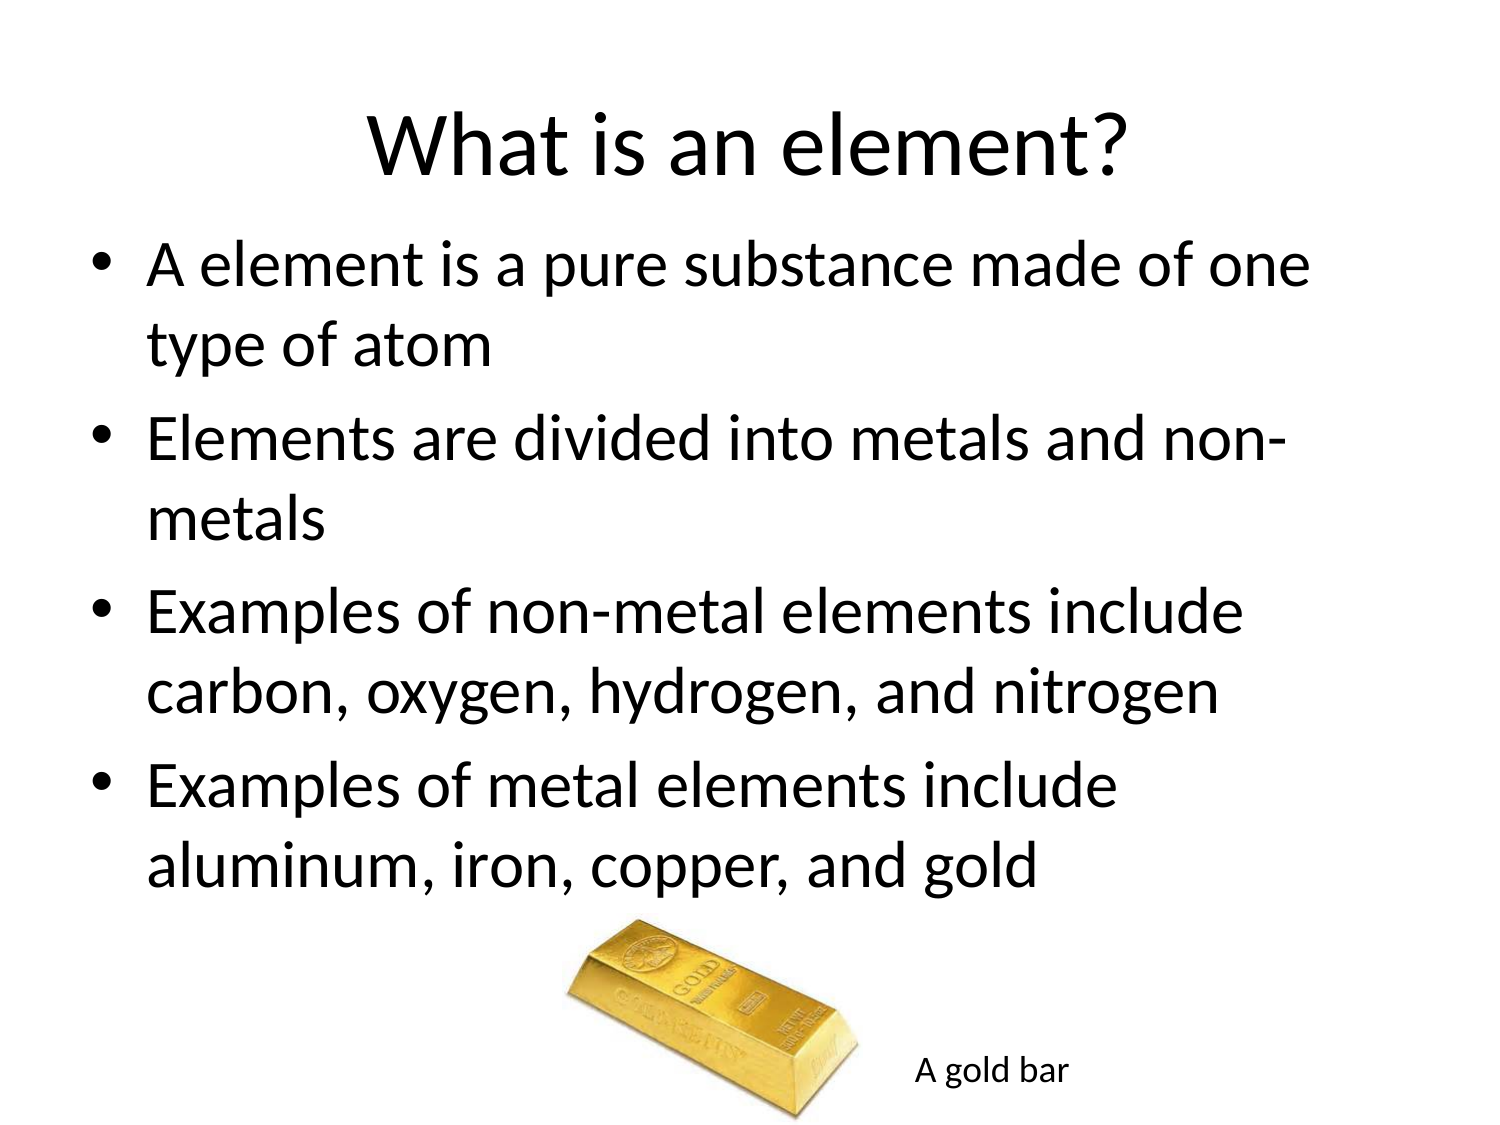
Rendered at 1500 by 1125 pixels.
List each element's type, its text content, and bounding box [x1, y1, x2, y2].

text_box A gold bar [899, 1037, 1363, 1098]
title What is an element? [75, 45, 1425, 212]
list A element is a pure substance made of one type of atom Elements are divided into metals and non-metals Examples of non-metal elements include carbon, oxygen, hydrogen, and nitrogen Examples of metal elements include aluminum, iron, copper, and gold [75, 212, 1425, 955]
picture [562, 913, 863, 1125]
